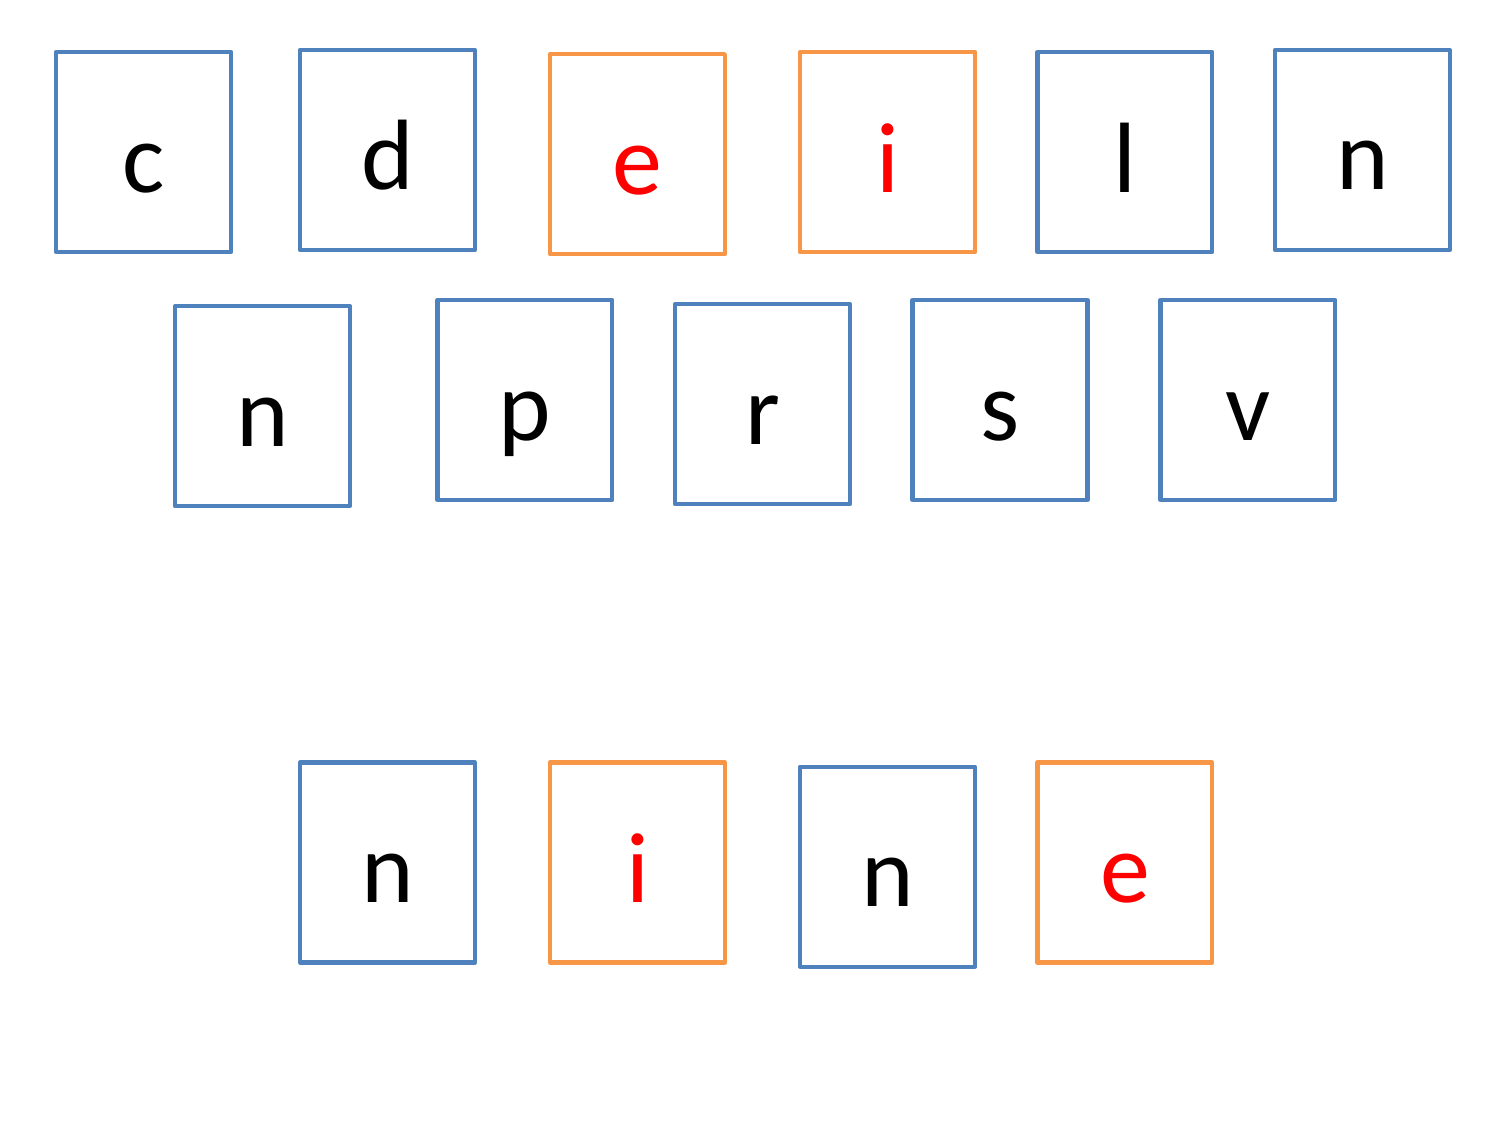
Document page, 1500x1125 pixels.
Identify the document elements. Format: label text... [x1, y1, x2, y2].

text_box s [910, 298, 1090, 502]
text_box n [1273, 48, 1452, 252]
text_box n [173, 304, 352, 508]
text_box r [673, 302, 852, 506]
text_box p [435, 298, 614, 502]
text_box i [798, 50, 977, 254]
text_box e [548, 52, 727, 256]
text_box n [798, 765, 977, 969]
text_box n [298, 760, 477, 965]
text_box d [298, 48, 477, 252]
text_box v [1158, 298, 1337, 502]
text_box e [1035, 760, 1214, 965]
text_box l [1035, 50, 1214, 254]
text_box i [548, 760, 727, 965]
text_box c [54, 50, 233, 254]
